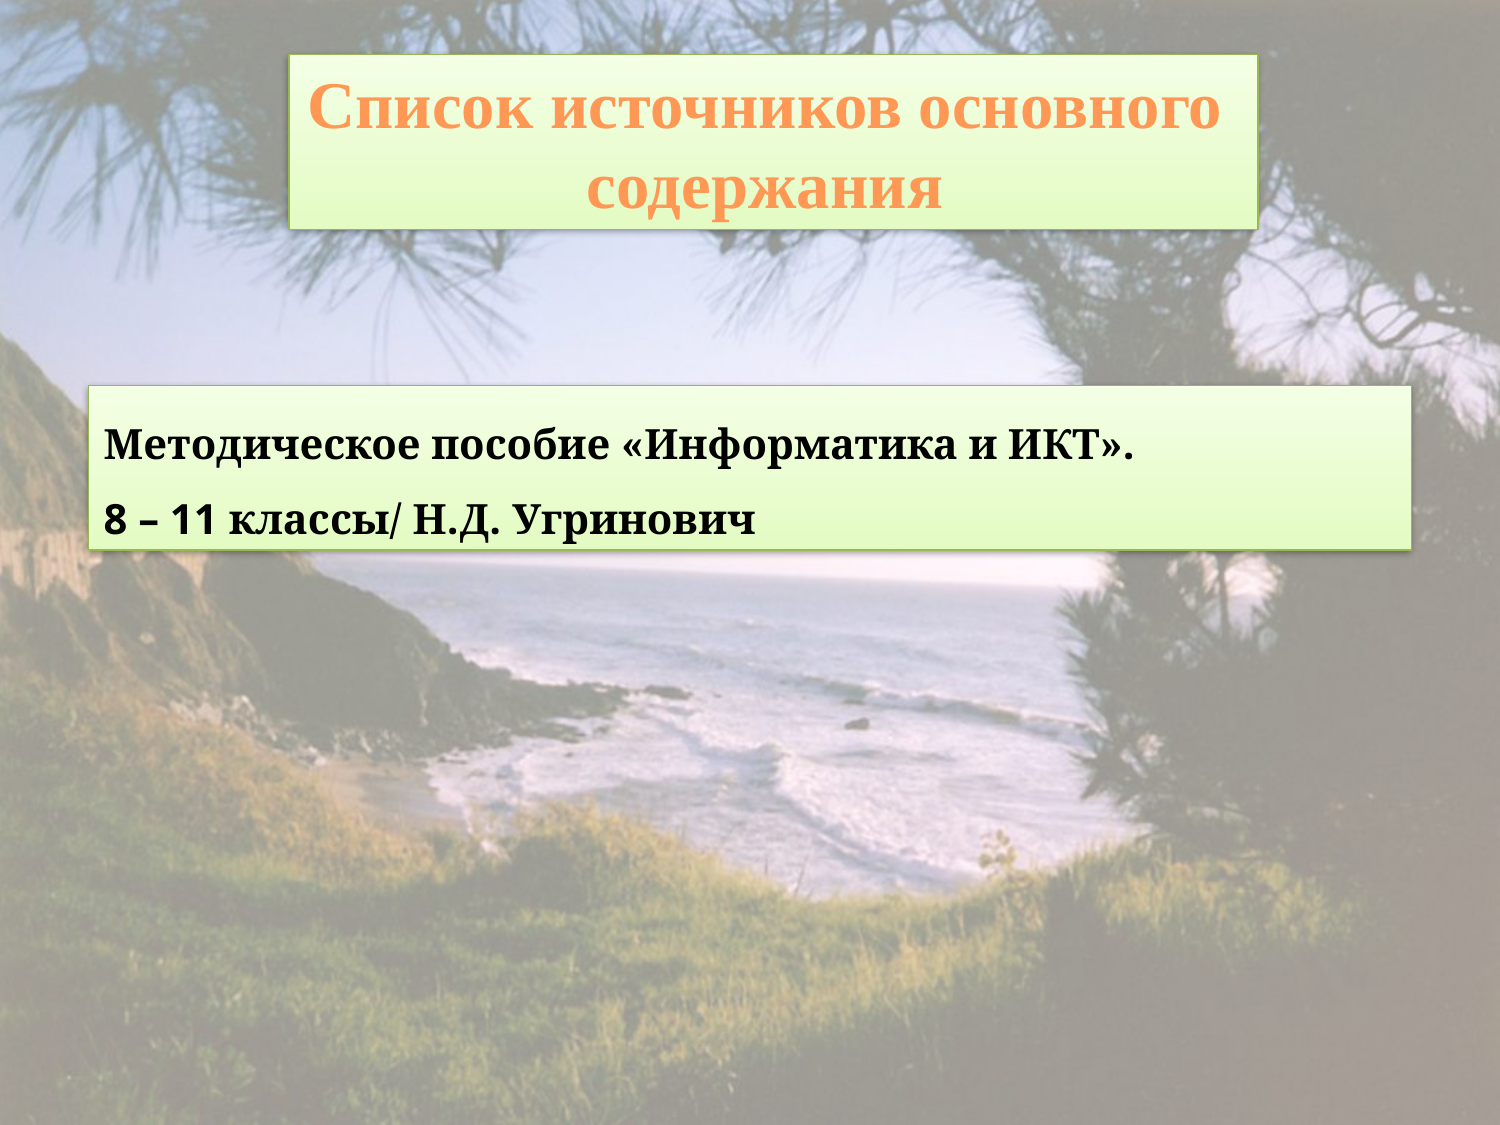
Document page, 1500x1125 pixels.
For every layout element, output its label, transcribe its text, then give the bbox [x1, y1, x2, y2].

text_box Список источников основного содержания [288, 54, 1259, 230]
text_box Методическое пособие «Информатика и ИКТ». 8 – 11 классы/ Н.Д. Угринович [88, 385, 1412, 551]
